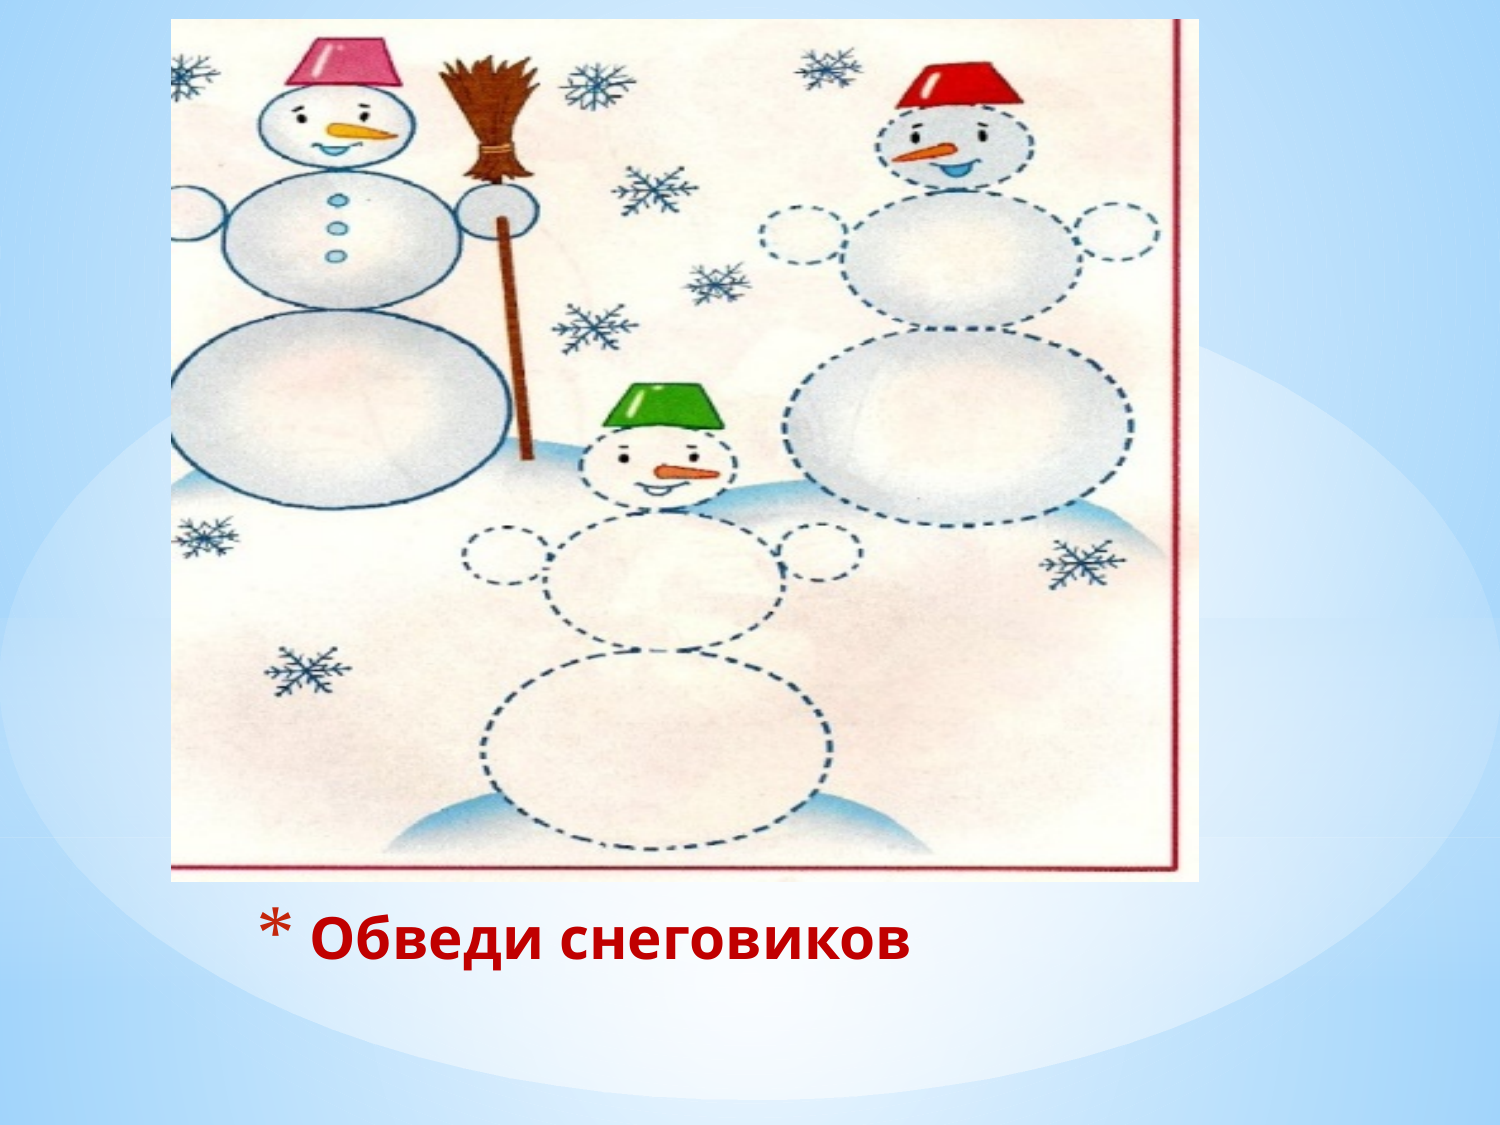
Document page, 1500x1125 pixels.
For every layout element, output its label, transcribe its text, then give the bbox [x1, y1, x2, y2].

title Обведи снеговиков [123, 893, 1046, 1059]
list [170, 18, 1200, 882]
